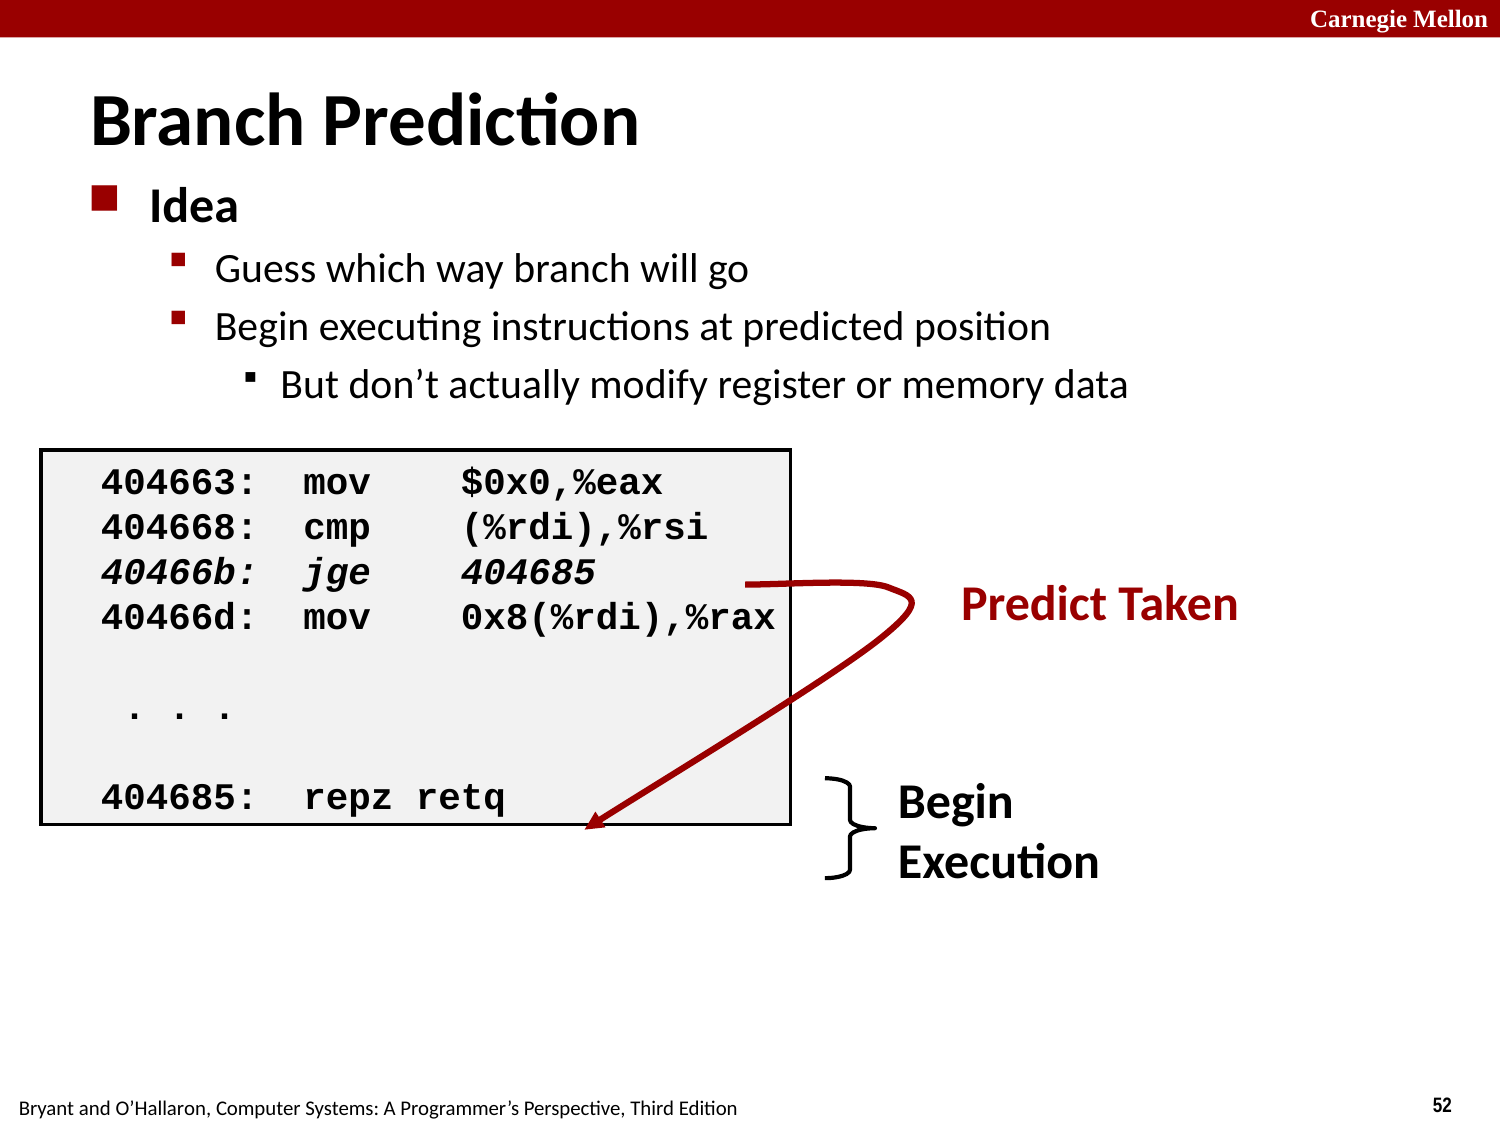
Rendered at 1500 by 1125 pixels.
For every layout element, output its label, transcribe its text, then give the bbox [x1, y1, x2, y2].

text_box [584, 582, 912, 830]
text_box Predict Taken [946, 562, 1255, 638]
text_box [824, 778, 875, 879]
text_box 404663: mov $0x0,%eax 404668: cmp (%rdi),%rsi 40466b: jge 404685 40466d: mov 0x8(%rdi),%rax . . . 404685: repz retq [41, 449, 791, 825]
text_box Begin Execution [883, 761, 1116, 897]
list Idea Guess which way branch will go Begin executing instructions at predicted position But don’t actually modify register or memory data [77, 164, 1441, 501]
title Branch Prediction [74, 68, 1000, 163]
